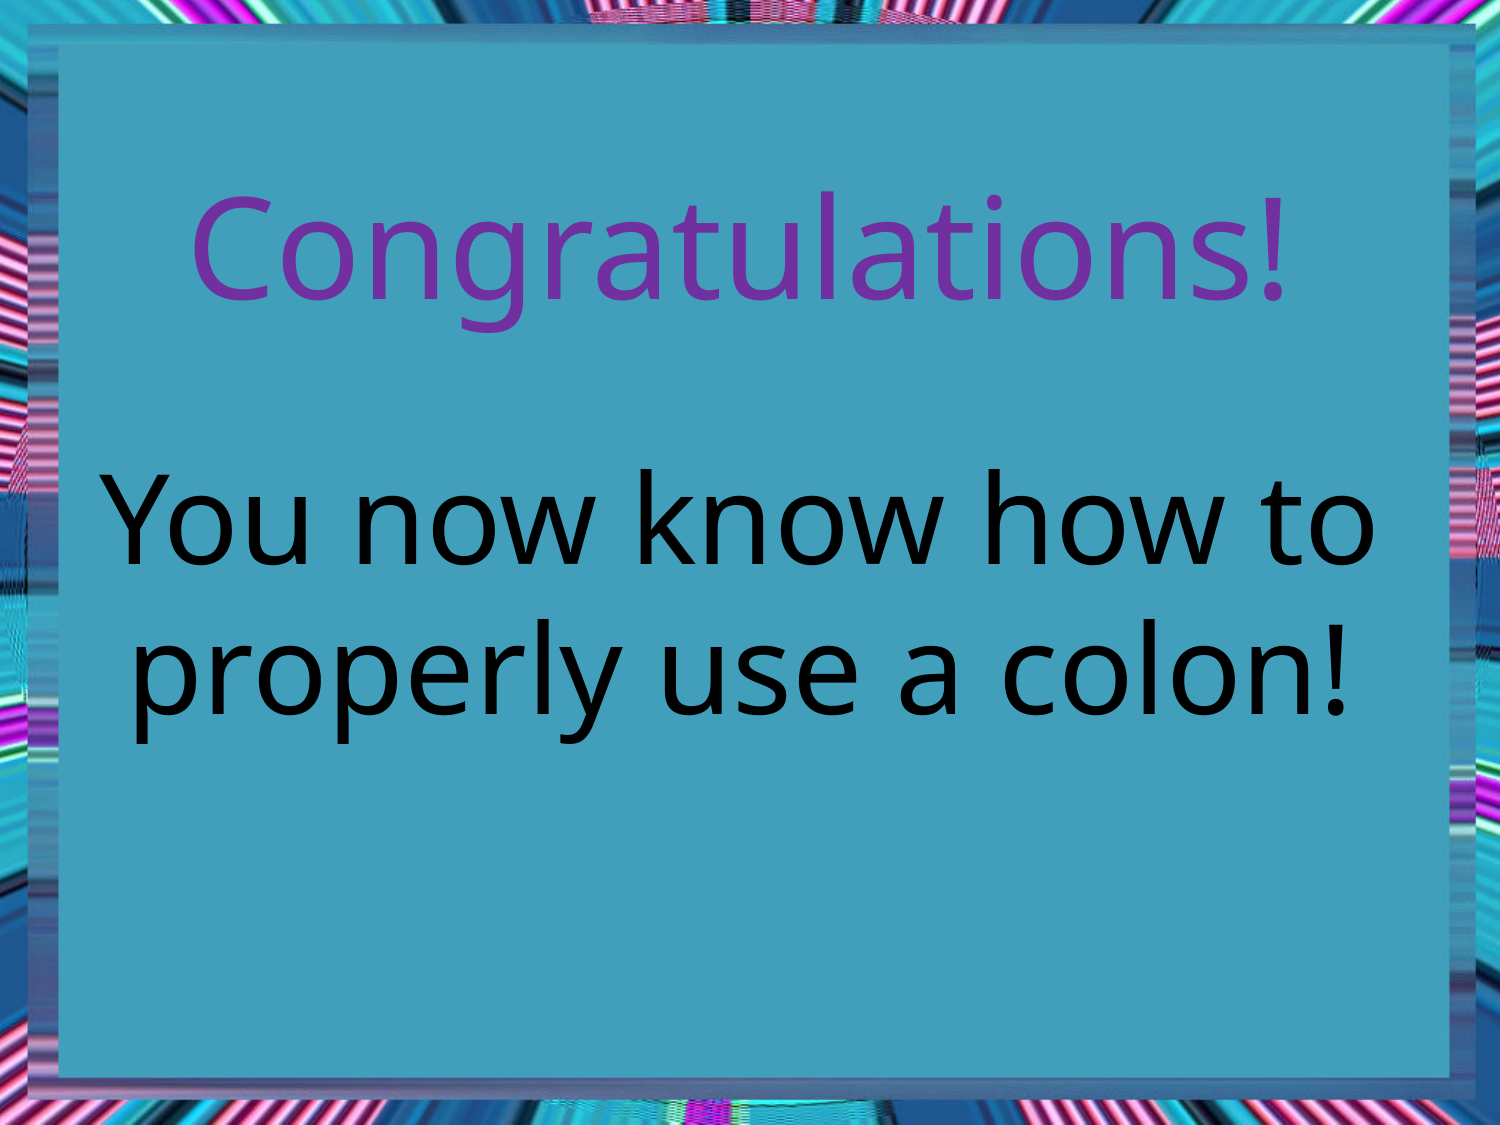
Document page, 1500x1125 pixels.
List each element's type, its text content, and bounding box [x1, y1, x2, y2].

list You now know how to properly use a colon! [64, 432, 1415, 787]
picture [0, 0, 1500, 1125]
title Congratulations! [64, 149, 1415, 337]
